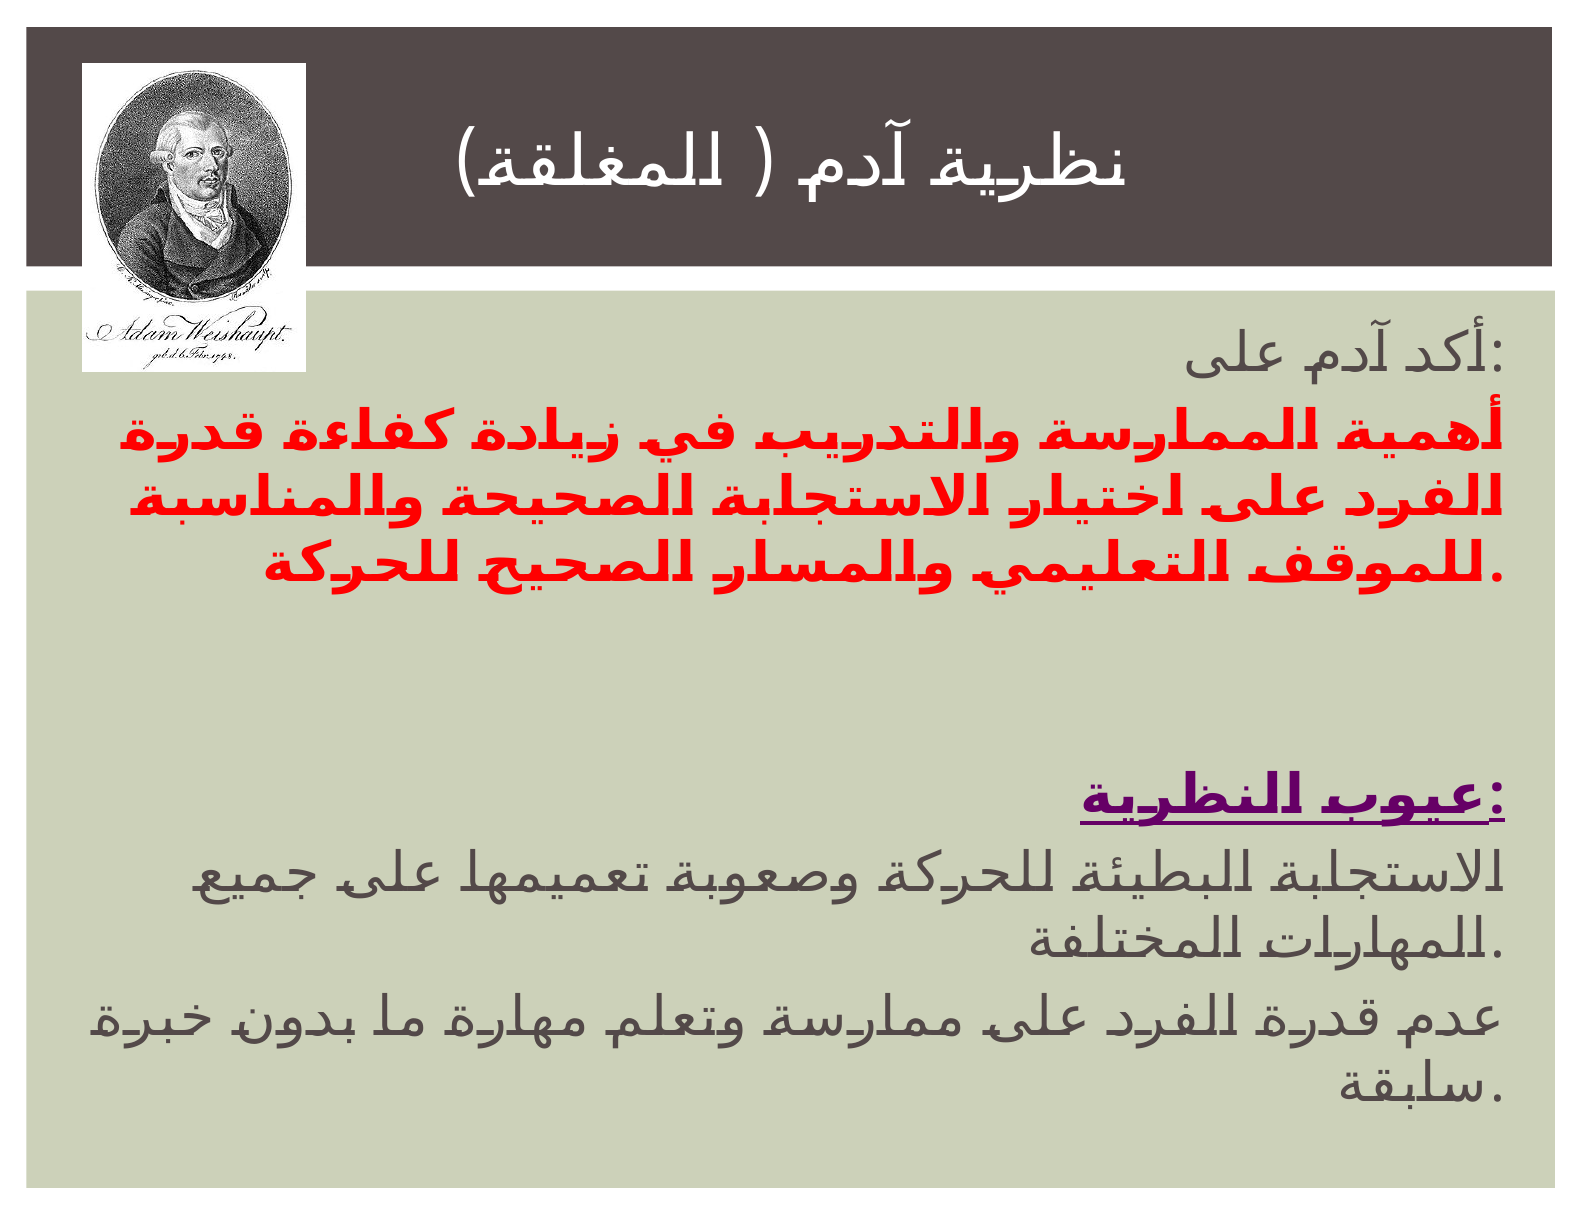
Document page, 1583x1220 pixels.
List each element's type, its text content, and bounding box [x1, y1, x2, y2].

picture [0, 62, 427, 373]
list أكد آدم على: أهمية الممارسة والتدريب في زيادة كفاءة قدرة الفرد على اختيار الاستجابة الصحيحة والمناسبة للموقف التعليمي والمسار الصحيح للحركة. عيوب النظرية: الاستجابة البطيئة للحركة وصعوبة تعميمها على جميع المهارات المختلفة. عدم قدرة الفرد على ممارسة وتعلم مهارة ما بدون خبرة سابقة. [65, 308, 1522, 1132]
title نظرية آدم ( المغلقة) [427, 63, 1517, 251]
